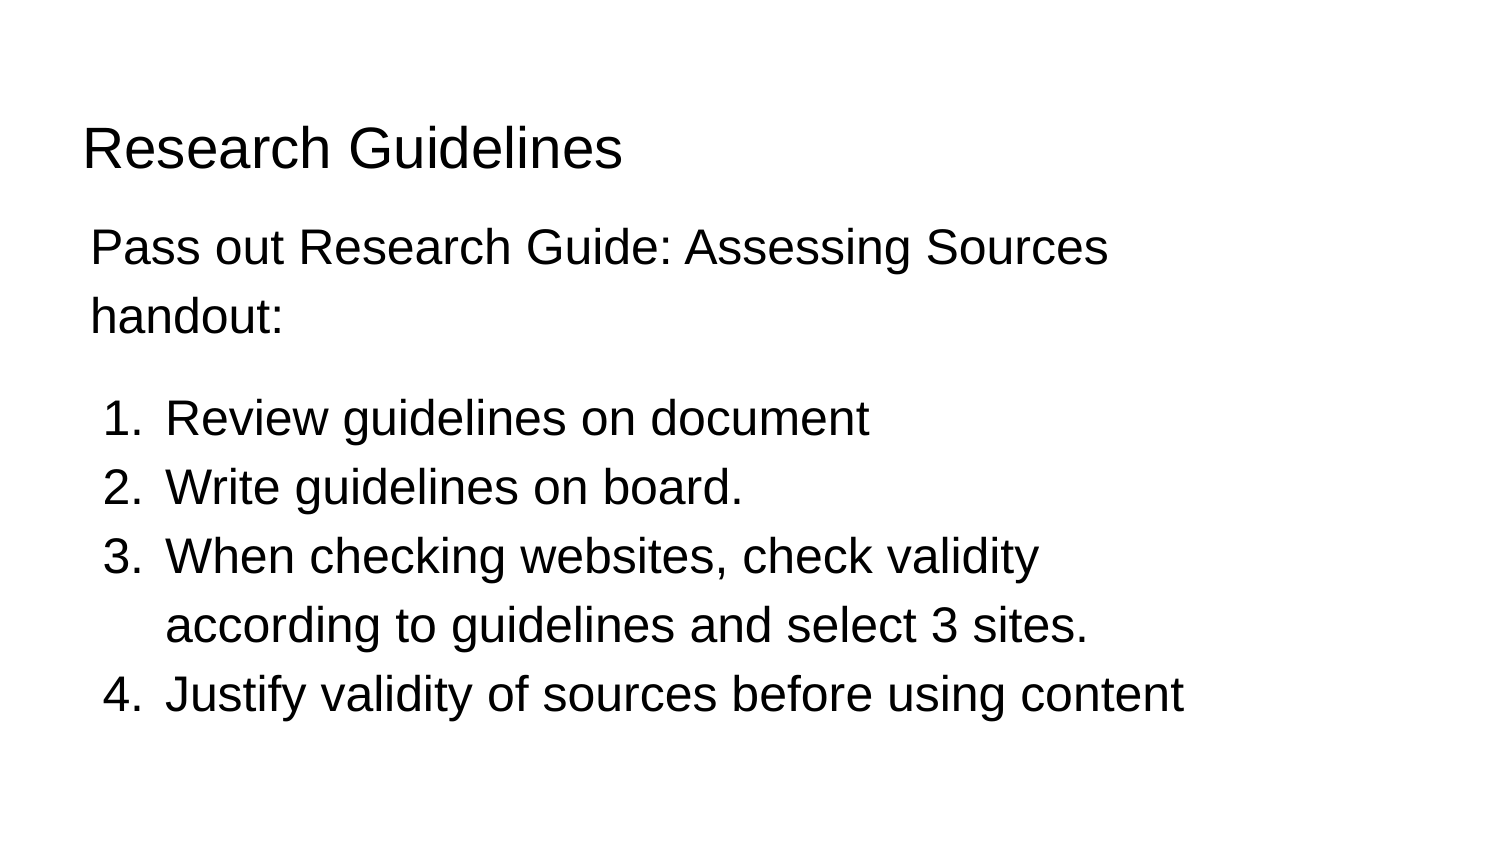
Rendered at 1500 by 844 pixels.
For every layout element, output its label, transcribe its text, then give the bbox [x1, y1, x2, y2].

title Research Guidelines [75, 39, 1263, 181]
list Pass out Research Guide: Assessing Sources handout: Review guidelines on document Write guidelines on board. When checking websites, check validity according to guidelines and select 3 sites. Justify validity of sources before using content [75, 198, 1263, 795]
